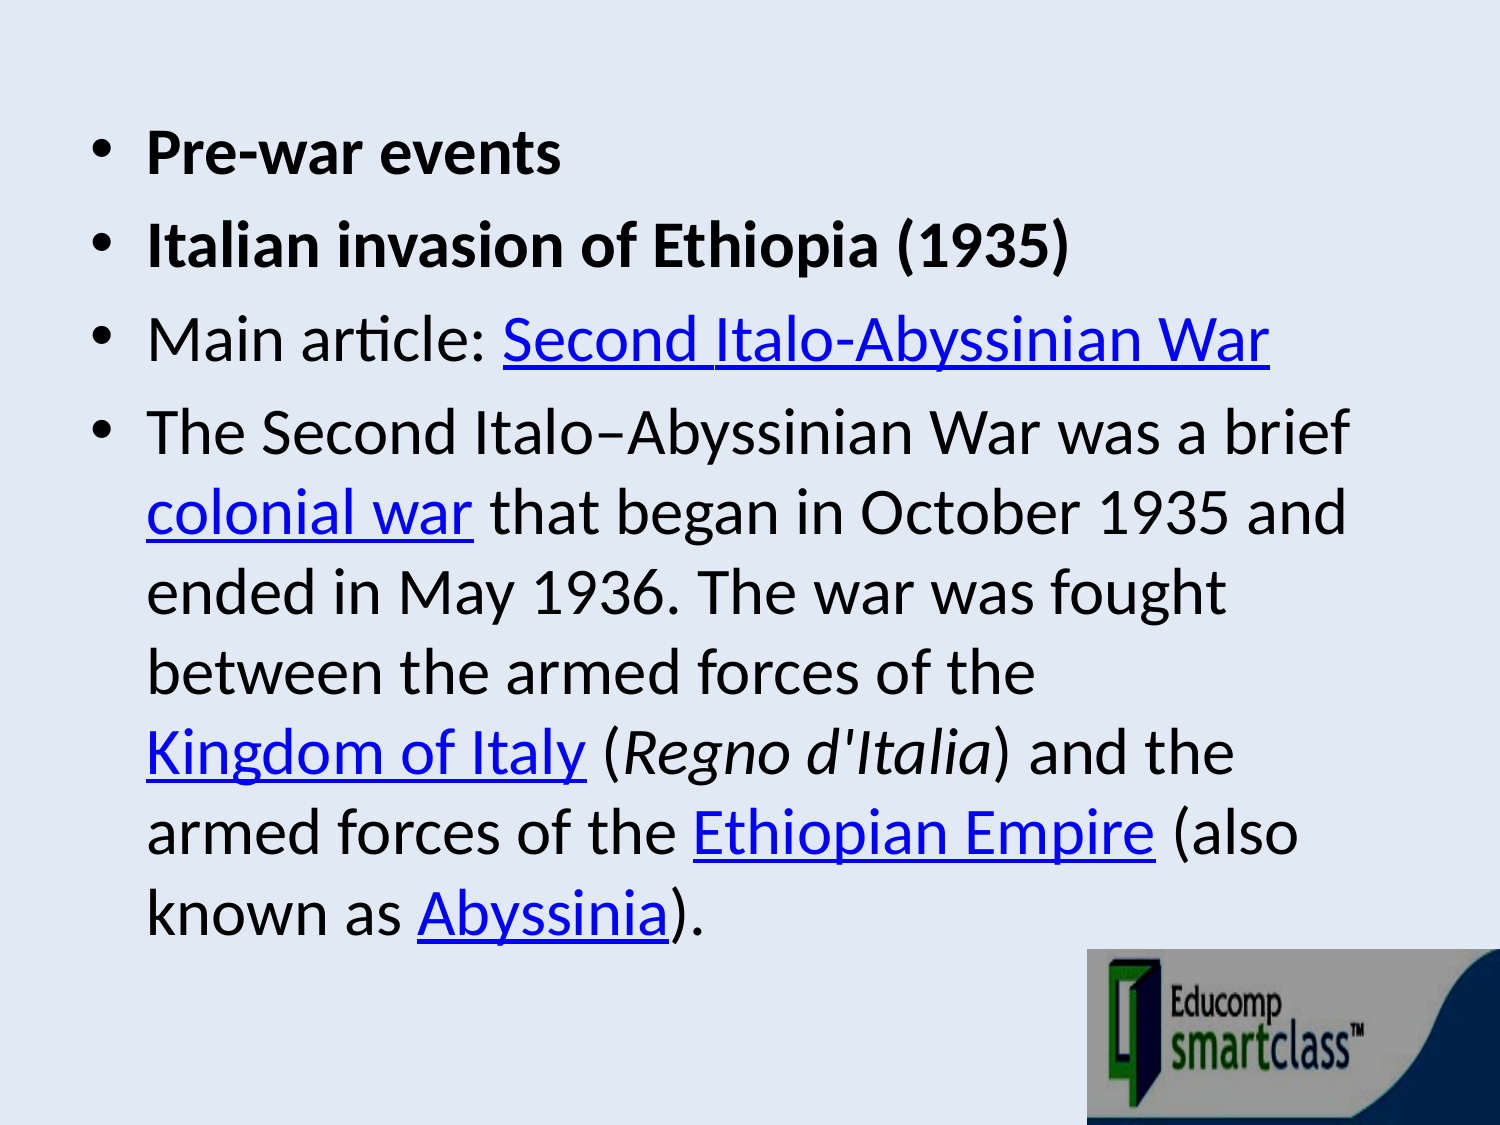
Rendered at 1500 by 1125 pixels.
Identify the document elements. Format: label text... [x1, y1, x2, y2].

list Pre-war events Italian invasion of Ethiopia (1935) Main article: Second Italo-Abyssinian War The Second Italo–Abyssinian War was a brief colonial war that began in October 1935 and ended in May 1936. The war was fought between the armed forces of the Kingdom of Italy (Regno d'Italia) and the armed forces of the Ethiopian Empire (also known as Abyssinia). [75, 99, 1425, 1005]
picture [1087, 949, 1500, 1125]
